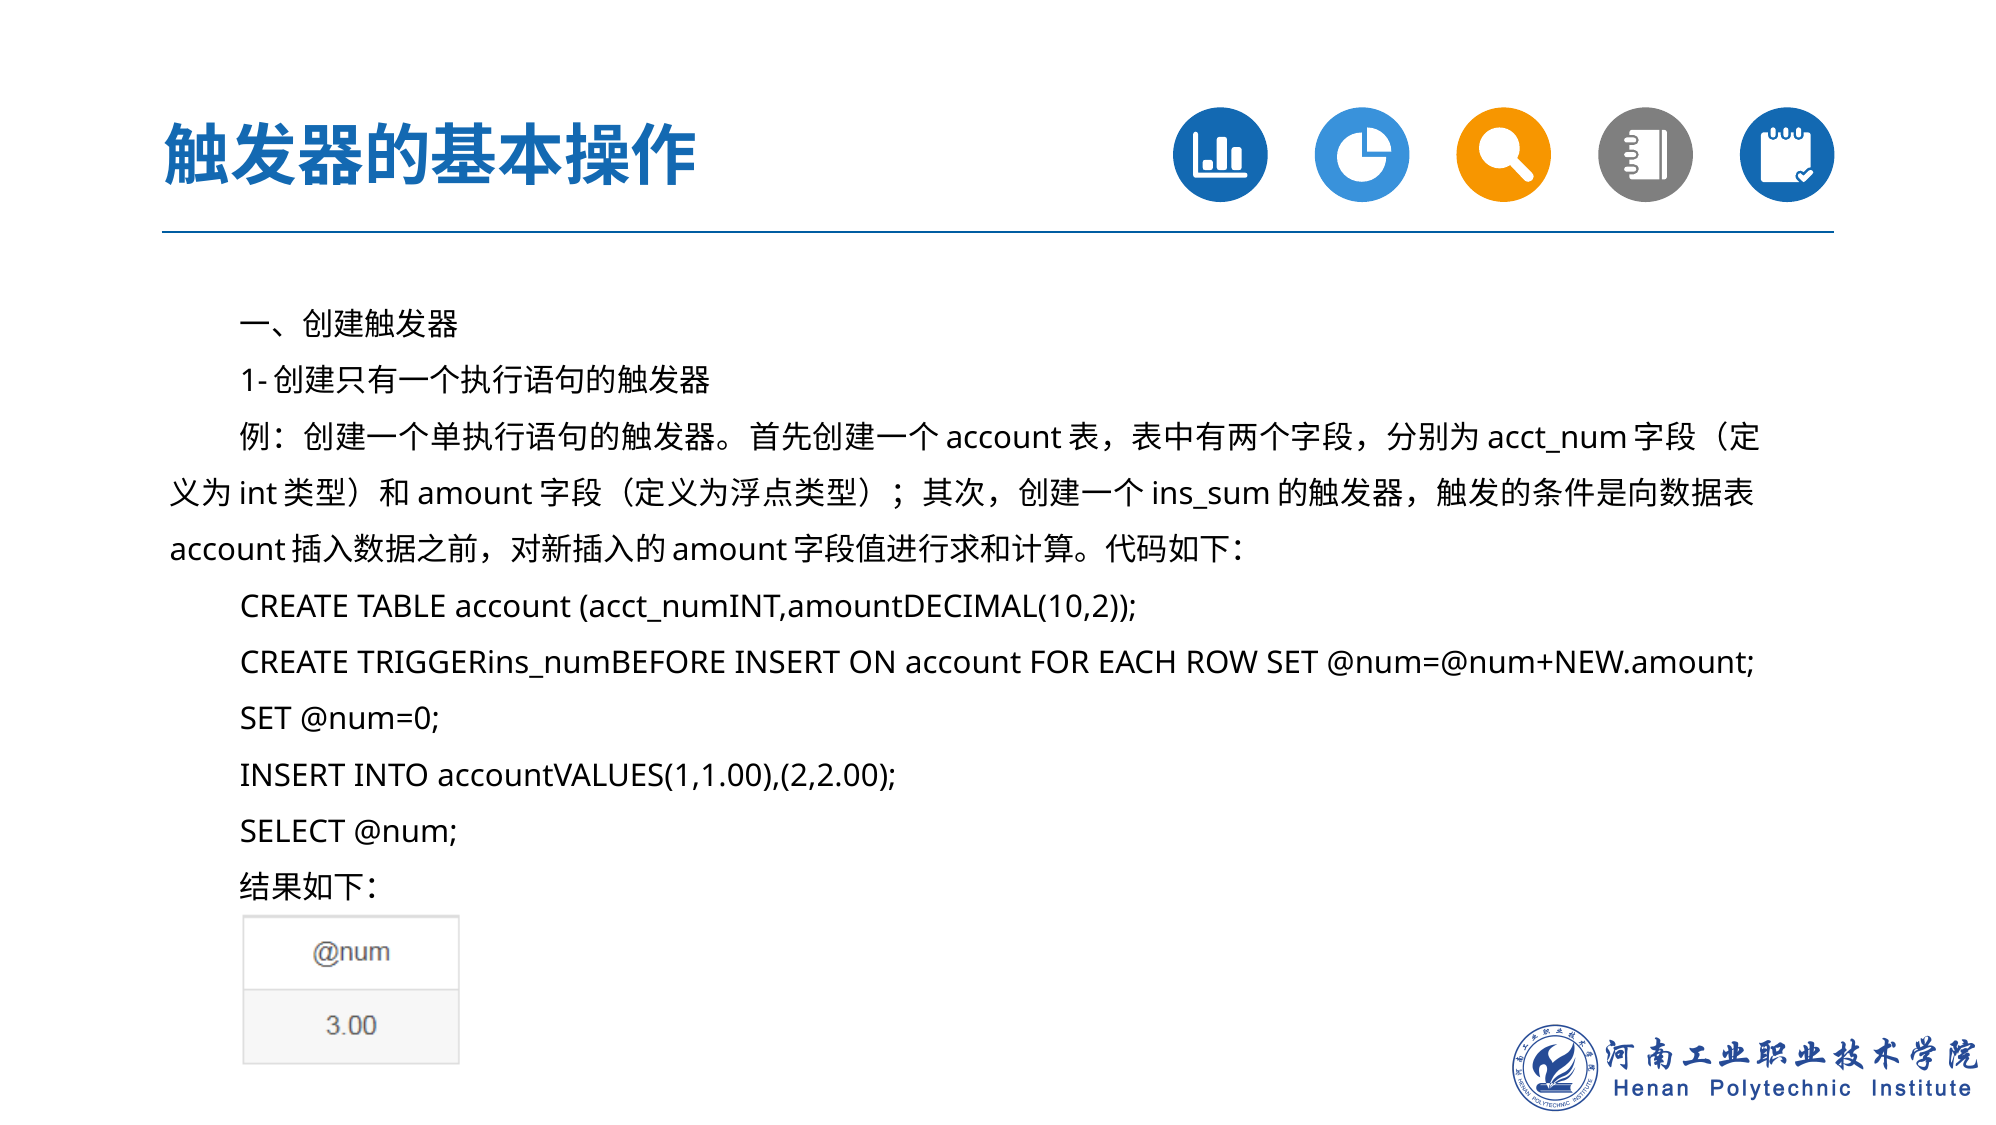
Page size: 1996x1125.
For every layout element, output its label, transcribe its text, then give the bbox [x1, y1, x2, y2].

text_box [1598, 107, 1694, 203]
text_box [1456, 107, 1552, 203]
picture [235, 912, 471, 1071]
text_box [1172, 107, 1268, 203]
picture [1493, 1020, 1984, 1118]
text_box 触发器的基本操作 [110, 93, 752, 203]
text_box 一、创建触发器 1-创建只有一个执行语句的触发器 例：创建一个单执行语句的触发器。首先创建一个account表，表中有两个字段，分别为acct_num字段（定义为int类型）和amount字段（定义为浮点类型）；其次，创建一个ins_sum的触发器，触发的条件是向数据表account插入数据之前，对新插入的amount字段值进行求和计算。代码如下： CREATE TABLE account (acct_numINT,amountDECIMAL(10,2)); CREATE TRIGGERins_numBEFORE INSERT ON account FOR EACH ROW SET @num=@num+NEW.amount; SET @num=0; INSERT INTO accountVALUES(1,1.00),(2,2.00); SELECT @num; 结果如下： [149, 275, 1781, 948]
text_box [1739, 107, 1835, 203]
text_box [1314, 107, 1410, 203]
